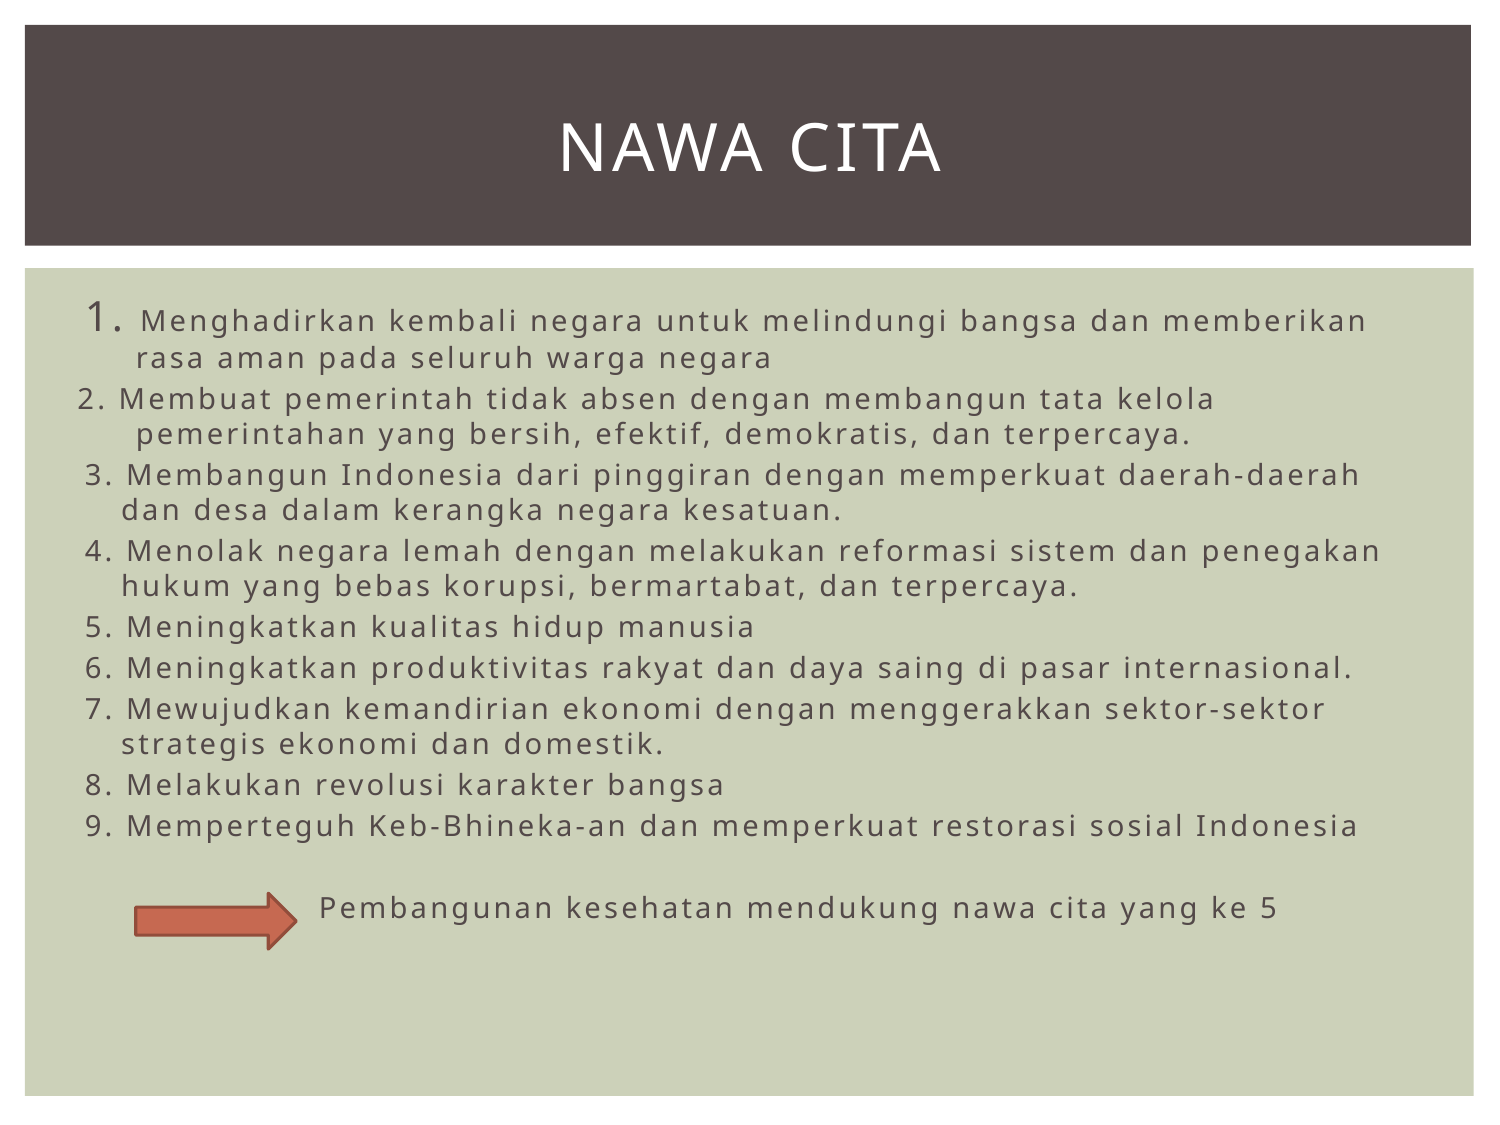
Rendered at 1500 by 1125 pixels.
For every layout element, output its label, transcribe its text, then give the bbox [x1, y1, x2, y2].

text_box [134, 891, 298, 951]
list 1. Menghadirkan kembali negara untuk melindungi bangsa dan memberikan rasa aman pada seluruh warga negara 2. Membuat pemerintah tidak absen dengan membangun tata kelola pemerintahan yang bersih, efektif, demokratis, dan terpercaya. 3. Membangun Indonesia dari pinggiran dengan memperkuat daerah-daerah dan desa dalam kerangka negara kesatuan. 4. Menolak negara lemah dengan melakukan reformasi sistem dan penegakan hukum yang bebas korupsi, bermartabat, dan terpercaya. 5. Meningkatkan kualitas hidup manusia 6. Meningkatkan produktivitas rakyat dan daya saing di pasar internasional. 7. Mewujudkan kemandirian ekonomi dengan menggerakkan sektor-sektor strategis ekonomi dan domestik. 8. Melakukan revolusi karakter bangsa 9. Memperteguh Keb-Bhineka-an dan memperkuat restorasi sosial Indonesia Pembangunan kesehatan mendukung nawa cita yang ke 5 [62, 281, 1442, 1005]
title Nawa cita [62, 58, 1438, 232]
